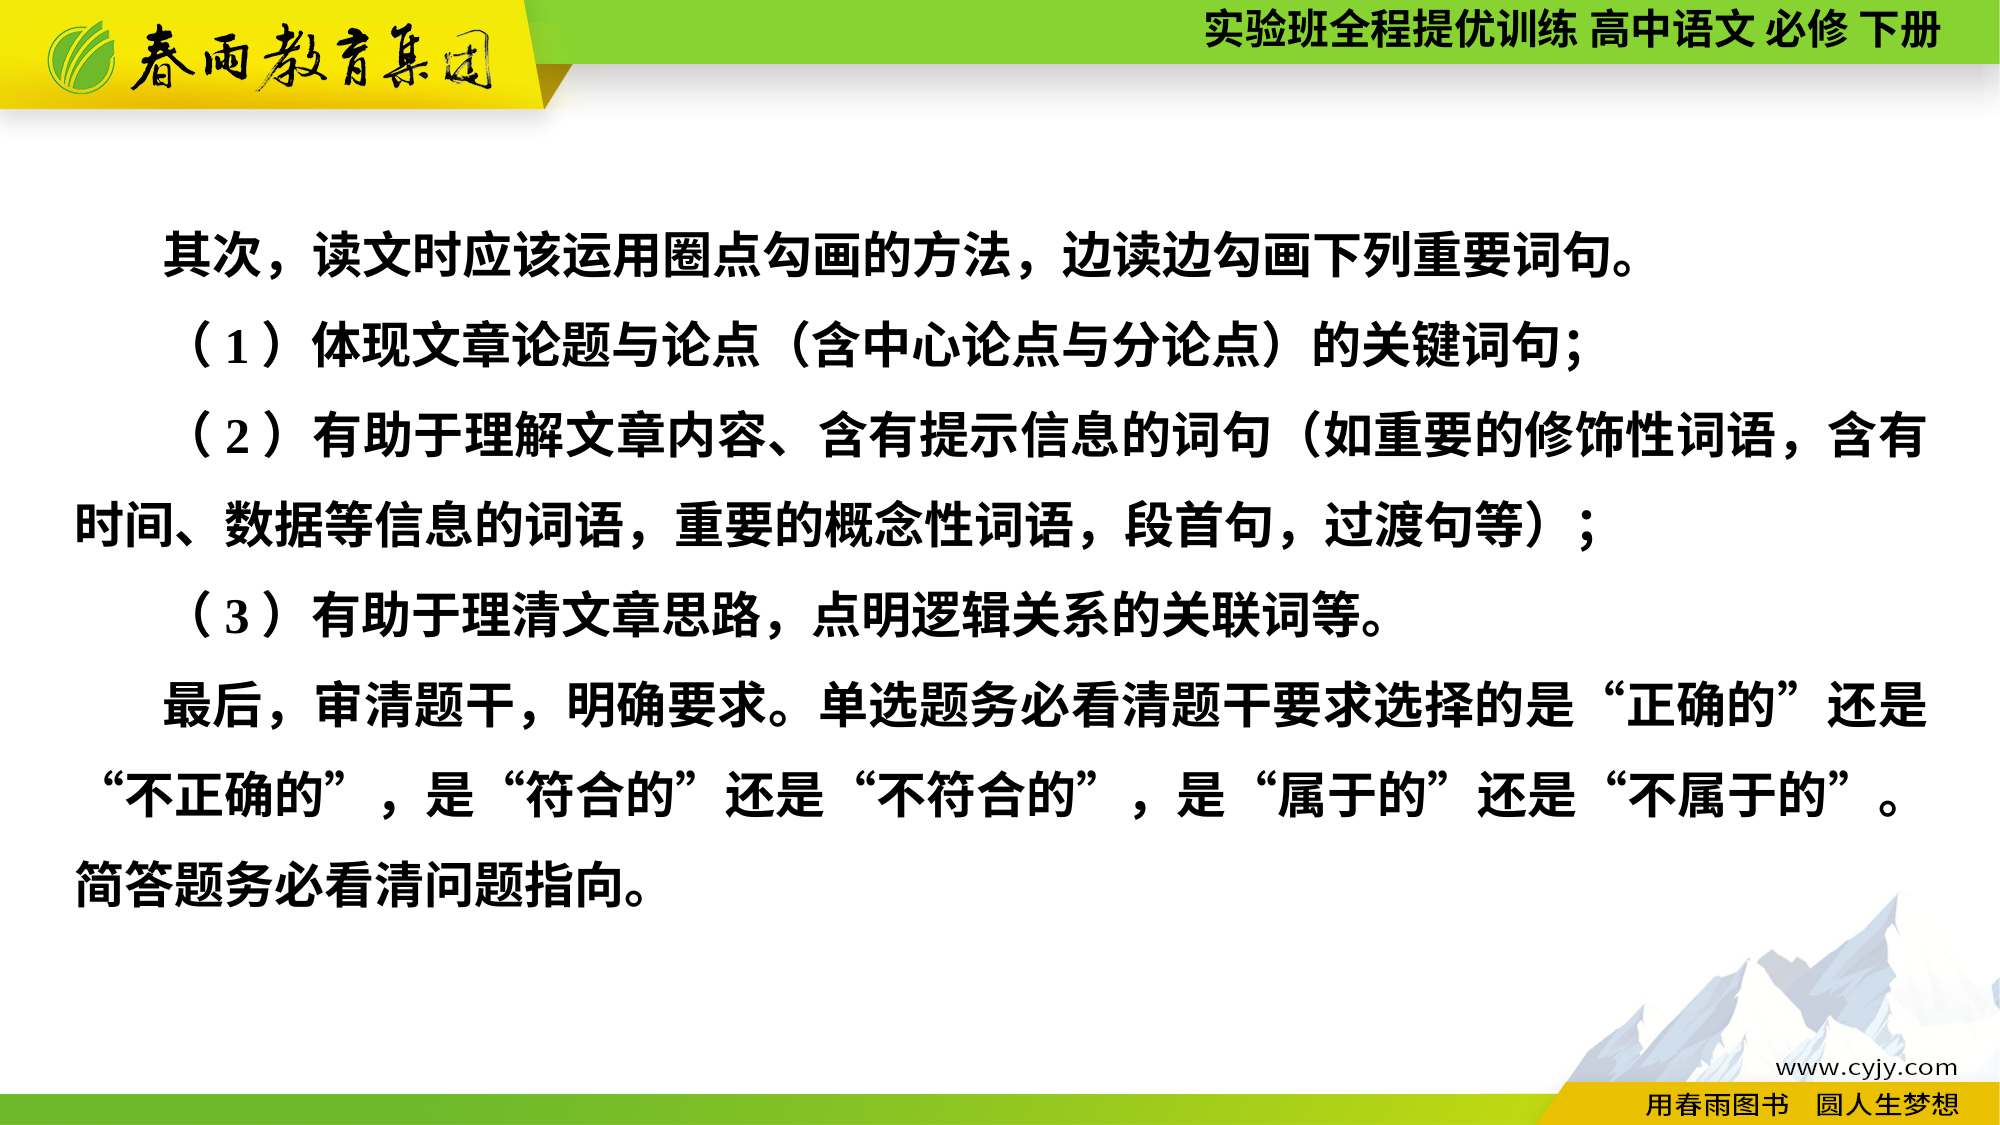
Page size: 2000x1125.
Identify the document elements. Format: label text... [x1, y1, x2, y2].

picture [0, 0, 2000, 1125]
list 其次，读文时应该运用圈点勾画的方法，边读边勾画下列重要词句。 （1）体现文章论题与论点（含中心论点与分论点）的关键词句； （2）有助于理解文章内容、含有提示信息的词句（如重要的修饰性词语，含有时间、数据等信息的词语，重要的概念性词语，段首句，过渡句等）； （3）有助于理清文章思路，点明逻辑关系的关联词等。 最后，审清题干，明确要求。单选题务必看清题干要求选择的是“正确的”还是“不正确的”，是“符合的”还是“不符合的”，是“属于的”还是“不属于的”。简答题务必看清问题指向。 [59, 186, 1944, 929]
